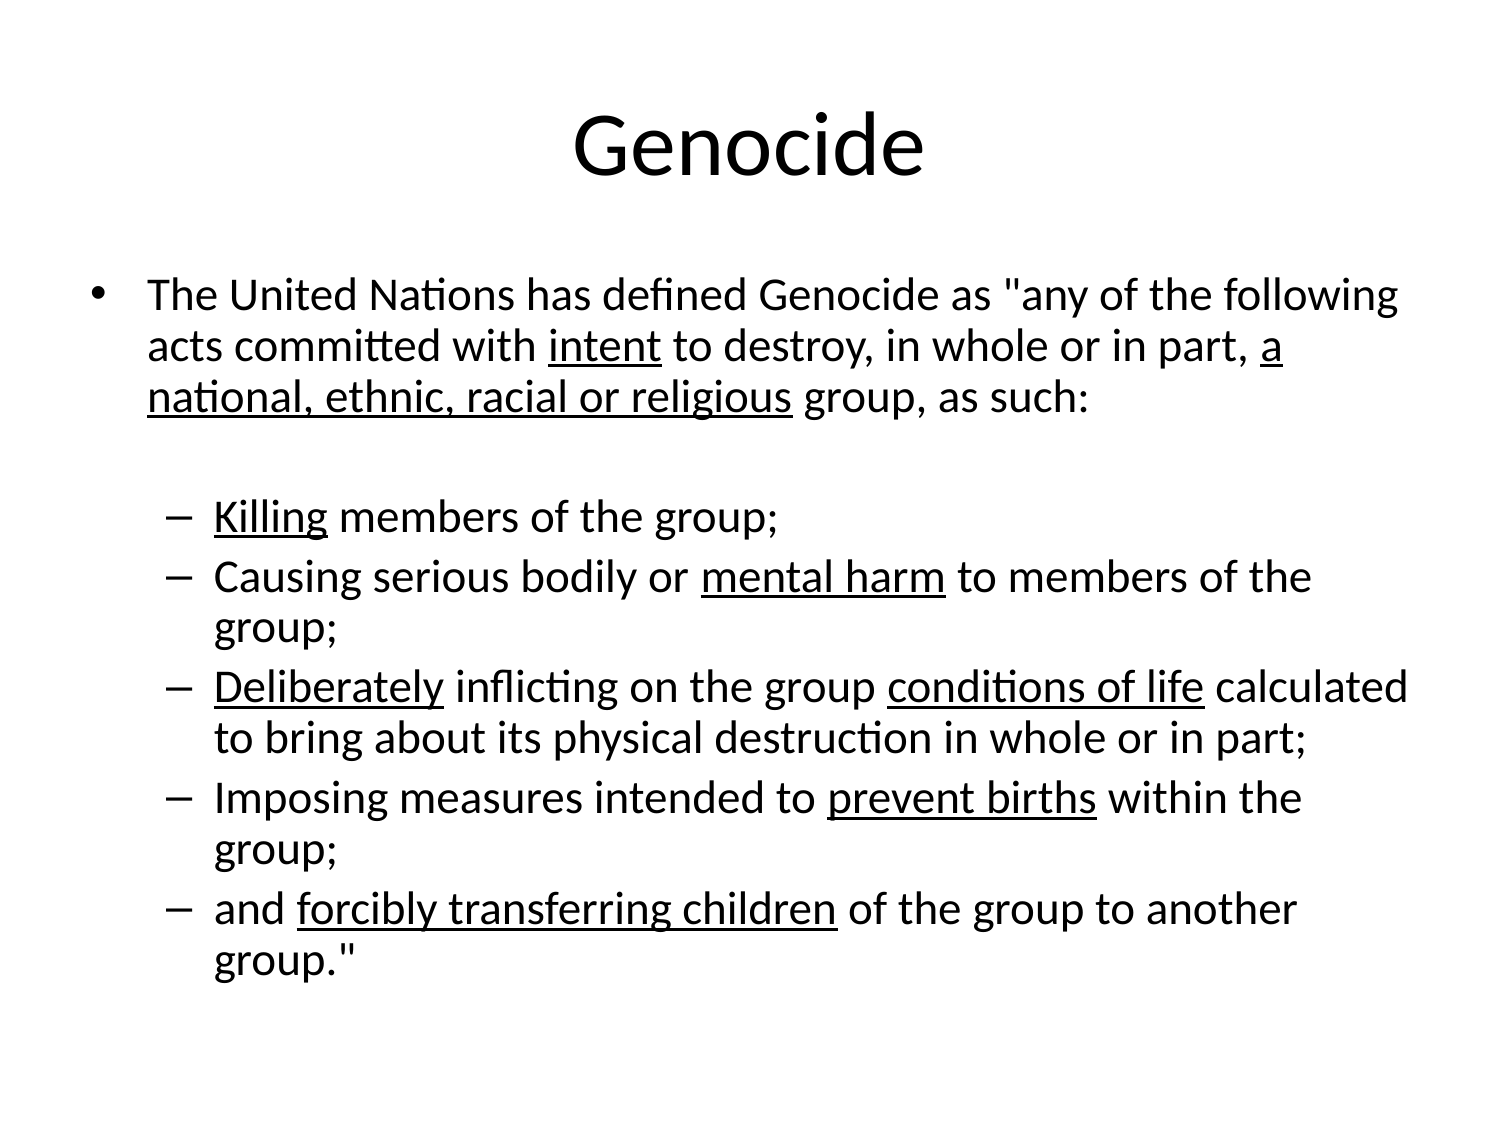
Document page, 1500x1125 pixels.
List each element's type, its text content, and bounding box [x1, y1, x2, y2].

title Genocide [75, 45, 1425, 233]
list The United Nations has defined Genocide as "any of the following acts committed with intent to destroy, in whole or in part, a national, ethnic, racial or religious group, as such: Killing members of the group; Causing serious bodily or mental harm to members of the group; Deliberately inflicting on the group conditions of life calculated to bring about its physical destruction in whole or in part; Imposing measures intended to prevent births within the group; and forcibly transferring children of the group to another group." [75, 262, 1425, 1005]
